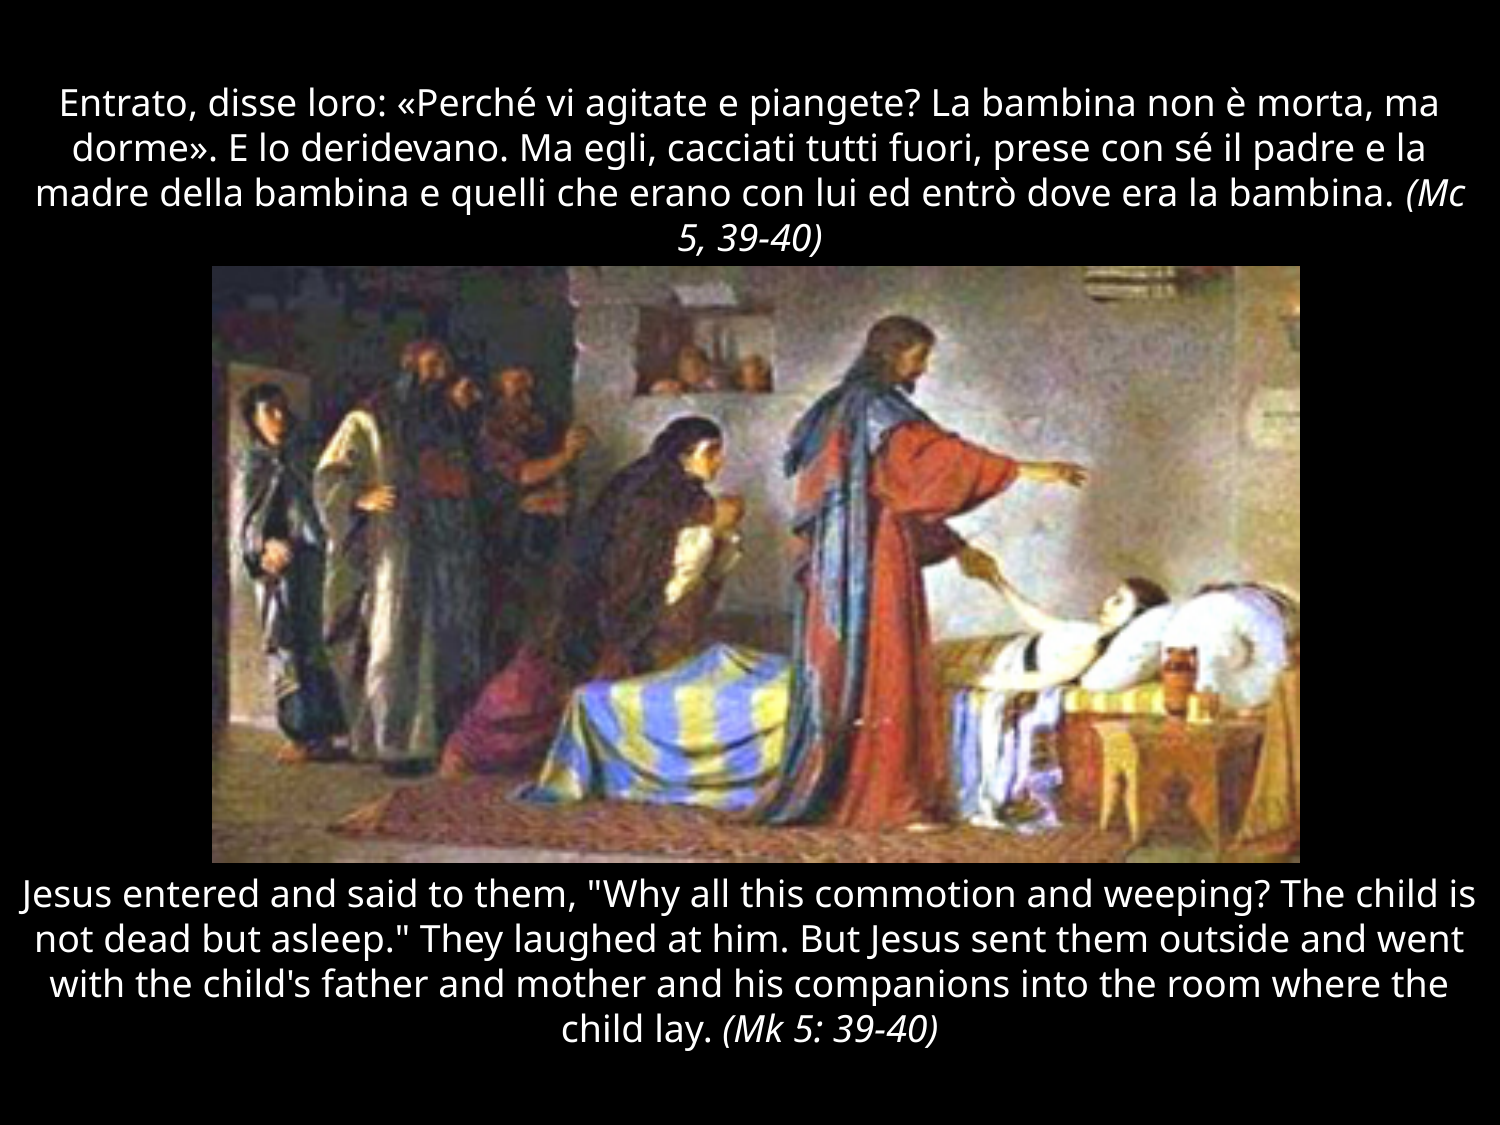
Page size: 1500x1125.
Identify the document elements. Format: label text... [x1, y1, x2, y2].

picture [212, 266, 1300, 863]
text_box Jesus entered and said to them, "Why all this commotion and weeping? The child is not dead but asleep." They laughed at him. But Jesus sent them outside and went with the child's father and mother and his companions into the room where the child lay. (Mk 5: 39-40) [0, 862, 1500, 1058]
title Entrato, disse loro: «Perché vi agitate e piangete? La bambina non è morta, ma dorme». E lo deridevano. Ma egli, cacciati tutti fuori, prese con sé il padre e la madre della bambina e quelli che erano con lui ed entrò dove era la bambina. (Mc 5, 39-40) [0, 75, 1500, 263]
